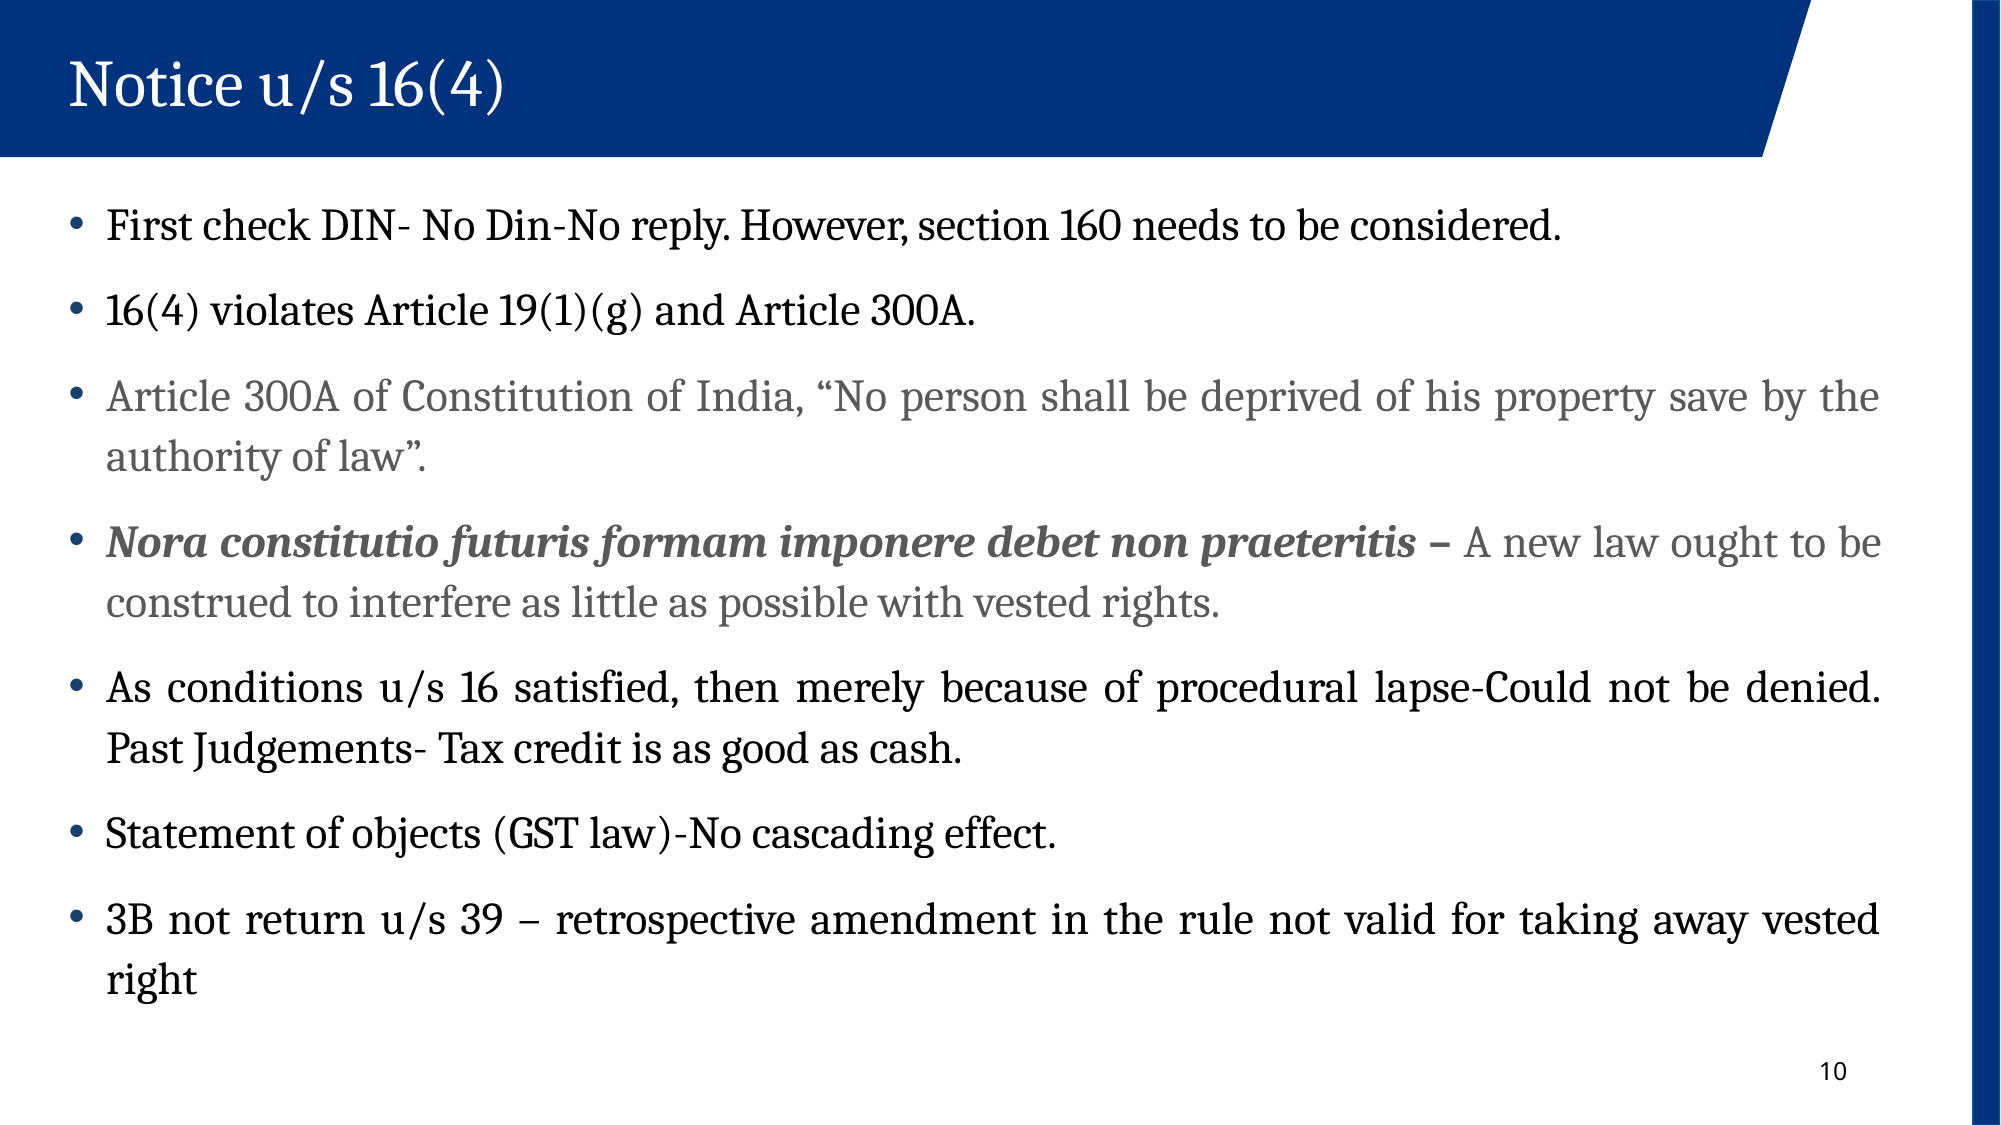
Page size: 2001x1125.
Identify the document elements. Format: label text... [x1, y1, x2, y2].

list First check DIN- No Din-No reply. However, section 160 needs to be considered. 16(4) violates Article 19(1)(g) and Article 300A. Article 300A of Constitution of India, “No person shall be deprived of his property save by the authority of law”. Nora constitutio futuris formam imponere debet non praeteritis – A new law ought to be construed to interfere as little as possible with vested rights. As conditions u/s 16 satisfied, then merely because of procedural lapse-Could not be denied. Past Judgements- Tax credit is as good as cash. Statement of objects (GST law)-No cascading effect. 3B not return u/s 39 – retrospective amendment in the rule not valid for taking away vested right [53, 181, 1898, 1043]
list Notice u/s 16(4) [53, 24, 1604, 121]
slide_number 10 [1412, 1042, 1863, 1103]
